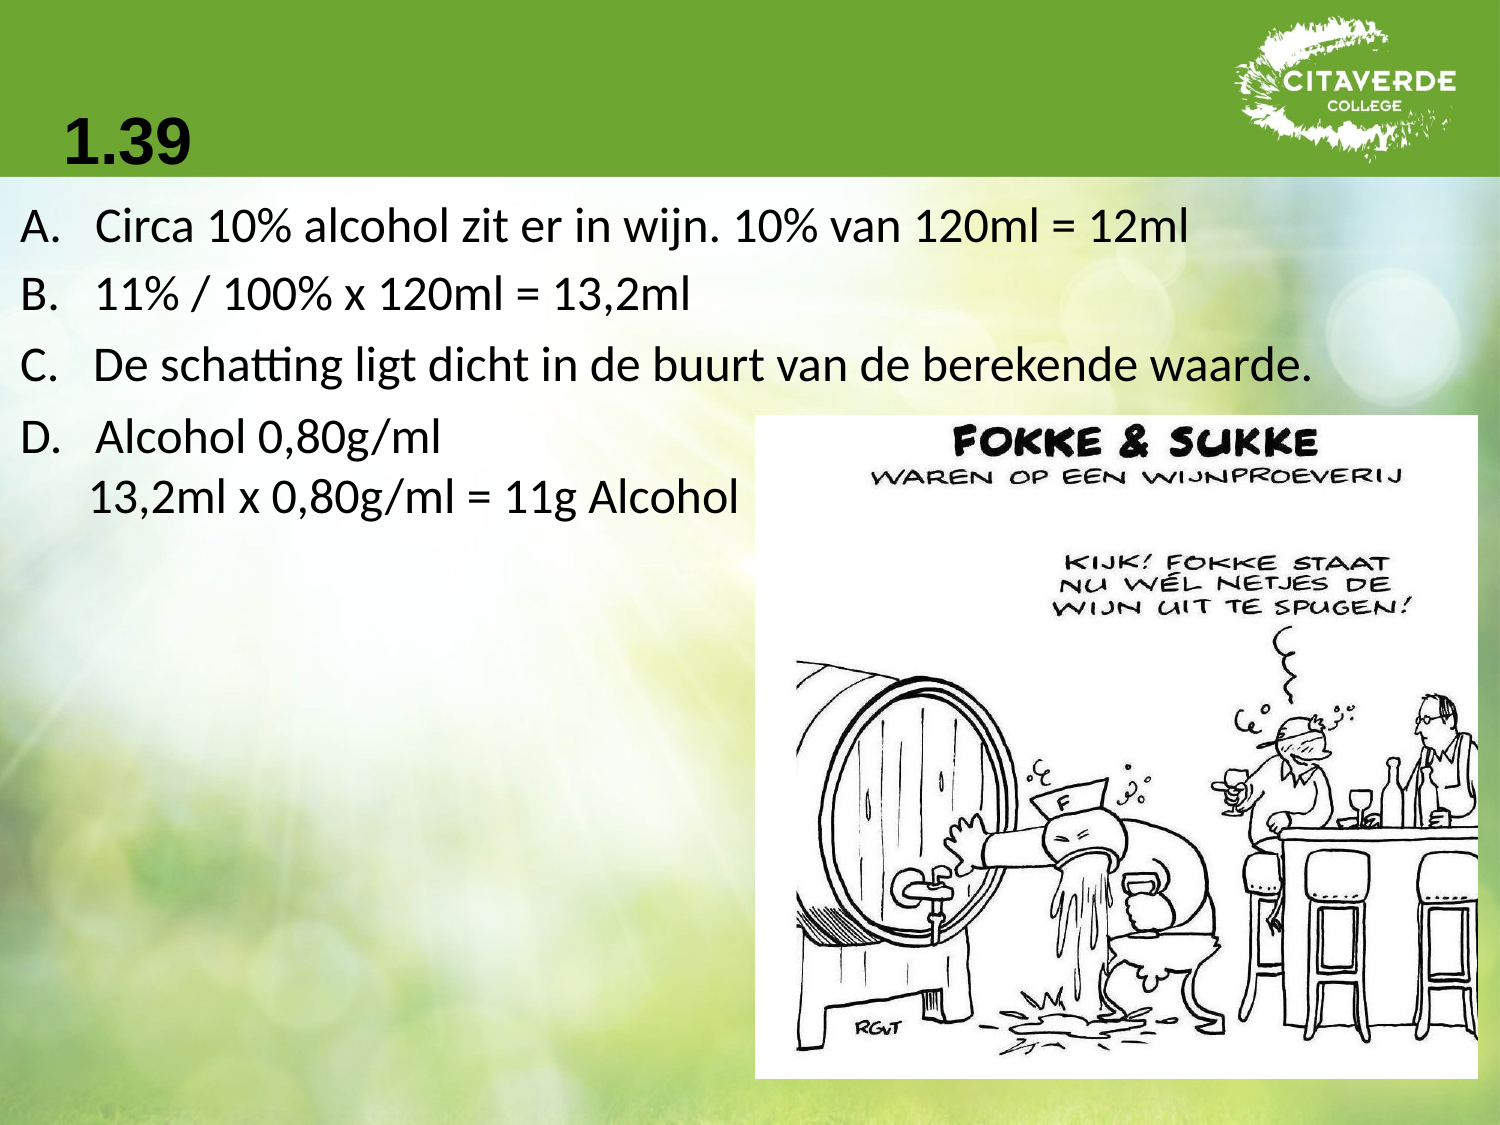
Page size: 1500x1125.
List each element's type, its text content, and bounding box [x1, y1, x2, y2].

text_box B. 11% / 100% x 120ml = 13,2ml [5, 253, 1500, 324]
text_box 1.39 [48, 90, 285, 184]
picture [0, 0, 1500, 1125]
text_box C. De schatting ligt dicht in de buurt van de berekende waarde. [5, 324, 1500, 396]
text_box Alcohol 0,80g/ml 13,2ml x 0,80g/ml = 11g Alcohol [5, 396, 1500, 532]
text_box Circa 10% alcohol zit er in wijn. 10% van 120ml = 12ml [5, 184, 1500, 253]
